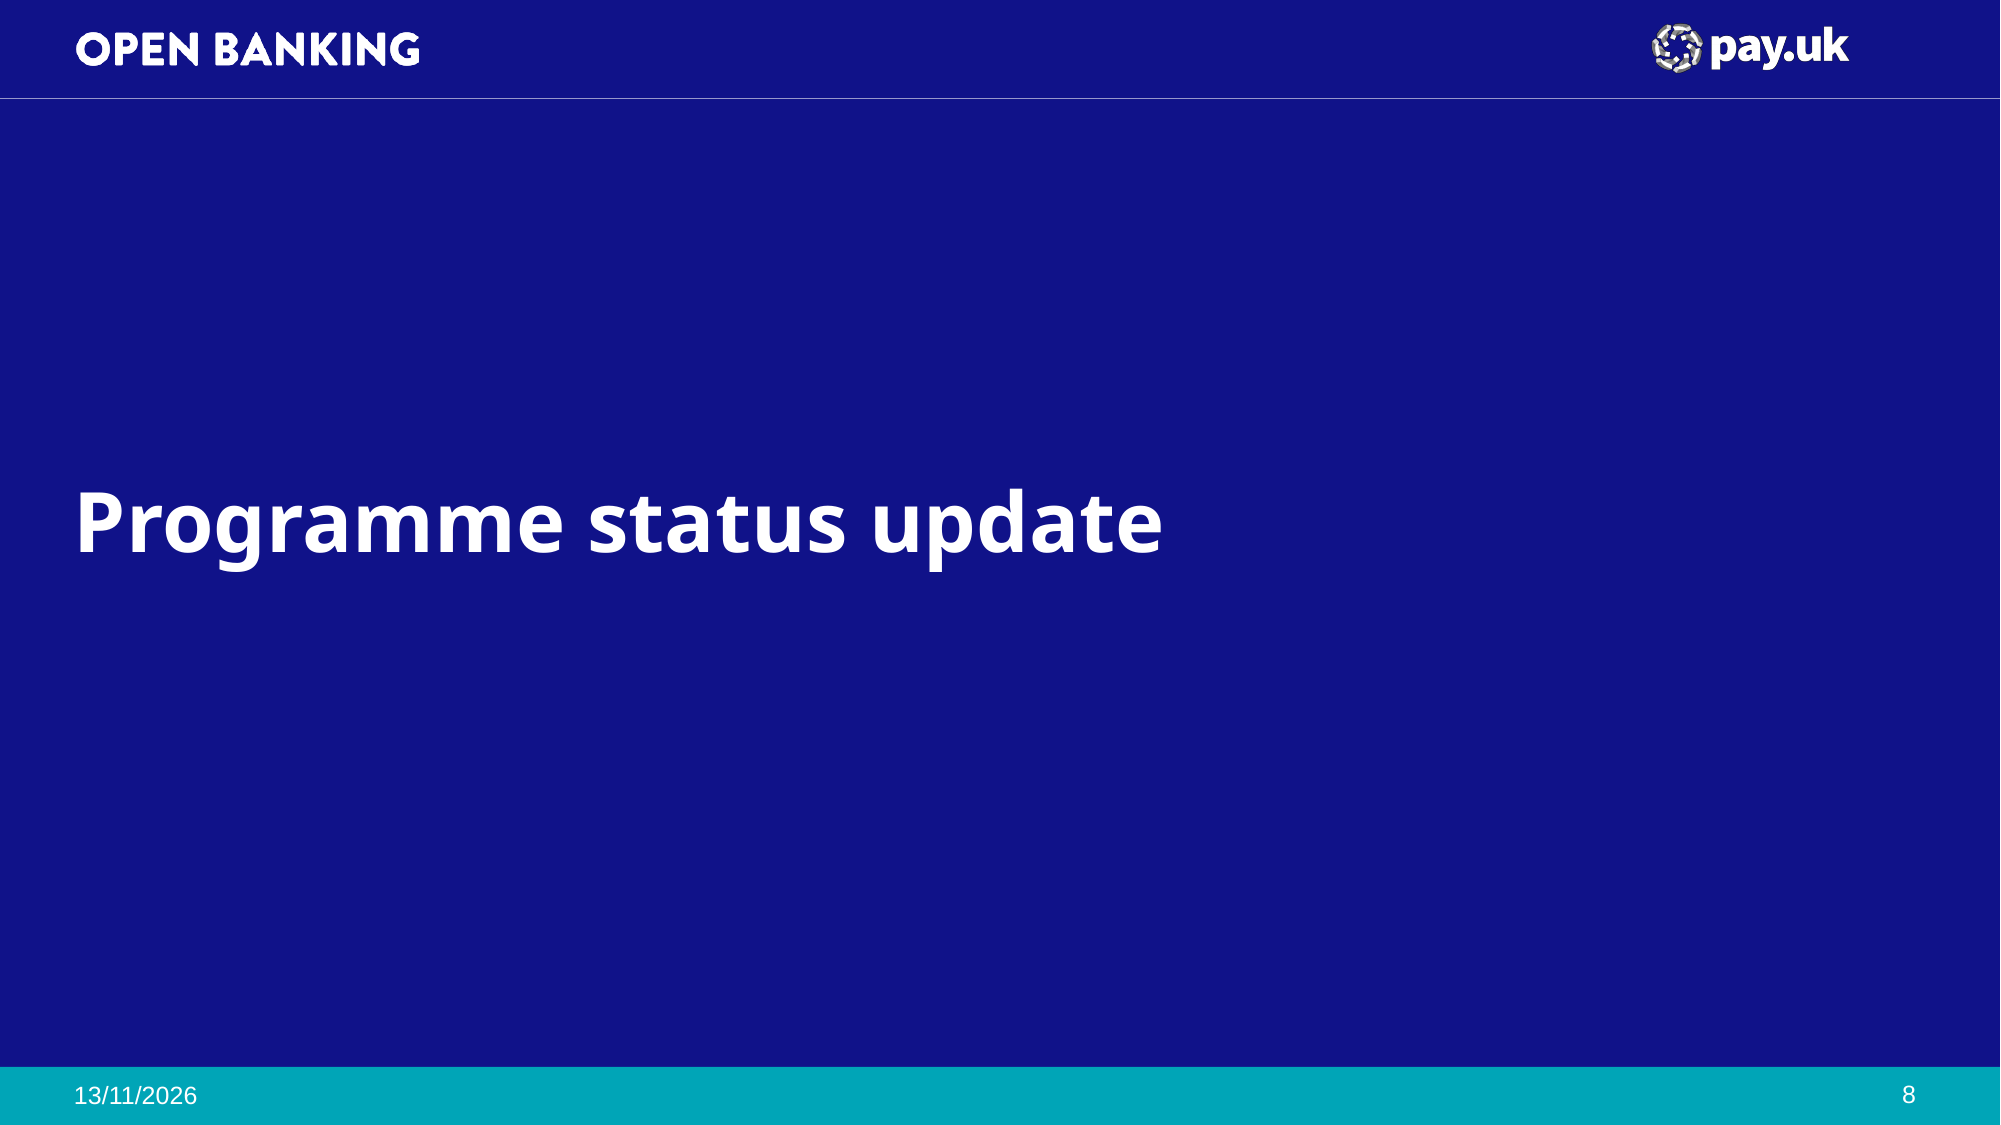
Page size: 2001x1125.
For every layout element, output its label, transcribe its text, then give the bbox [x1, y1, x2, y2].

footer [662, 1064, 1338, 1124]
slide_number 8 [1412, 1064, 1932, 1124]
picture [43, 0, 452, 99]
picture [1644, 12, 1856, 78]
title Programme status update [59, 105, 1750, 576]
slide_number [59, 1065, 509, 1125]
